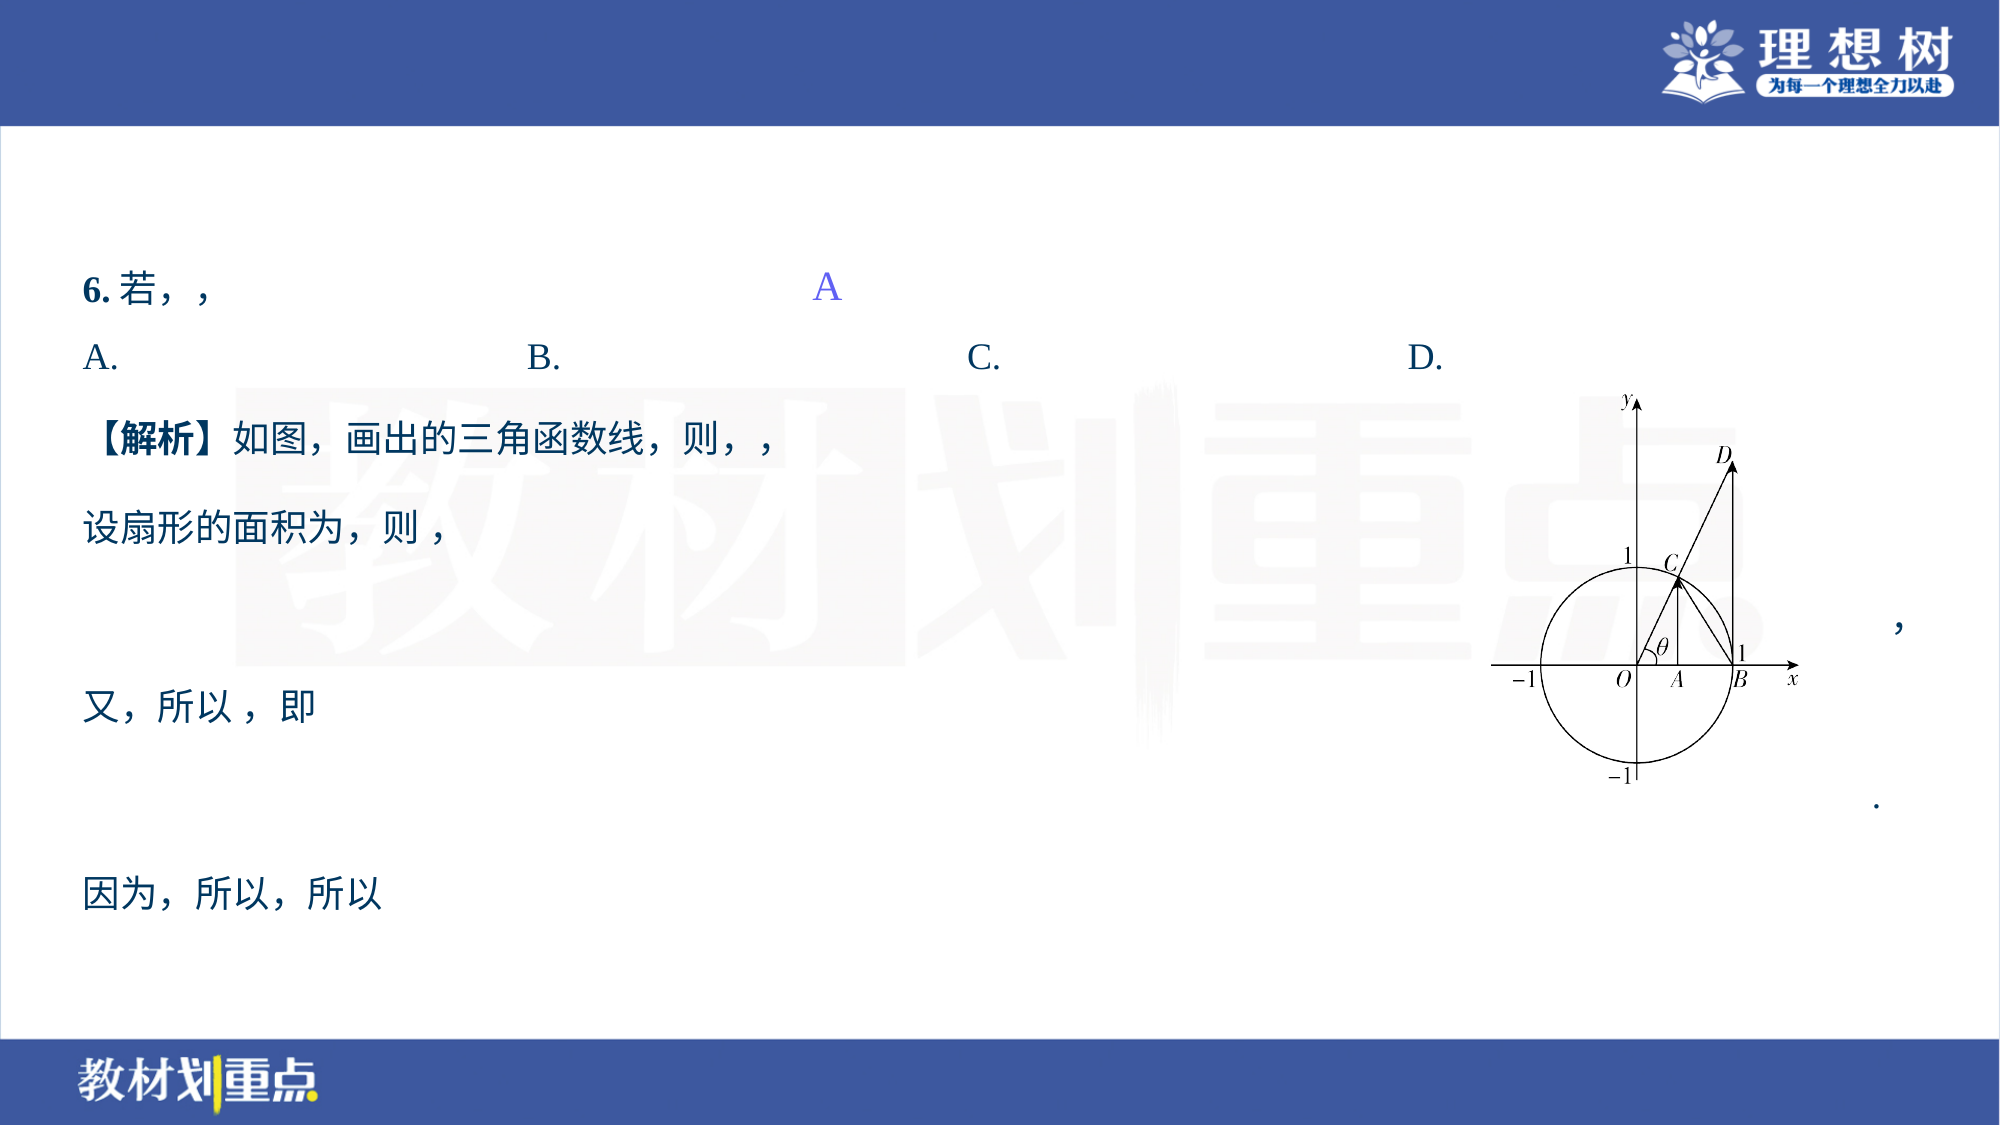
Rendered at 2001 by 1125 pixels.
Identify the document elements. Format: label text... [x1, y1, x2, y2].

text_box A [797, 256, 858, 307]
picture [0, 0, 2000, 1125]
